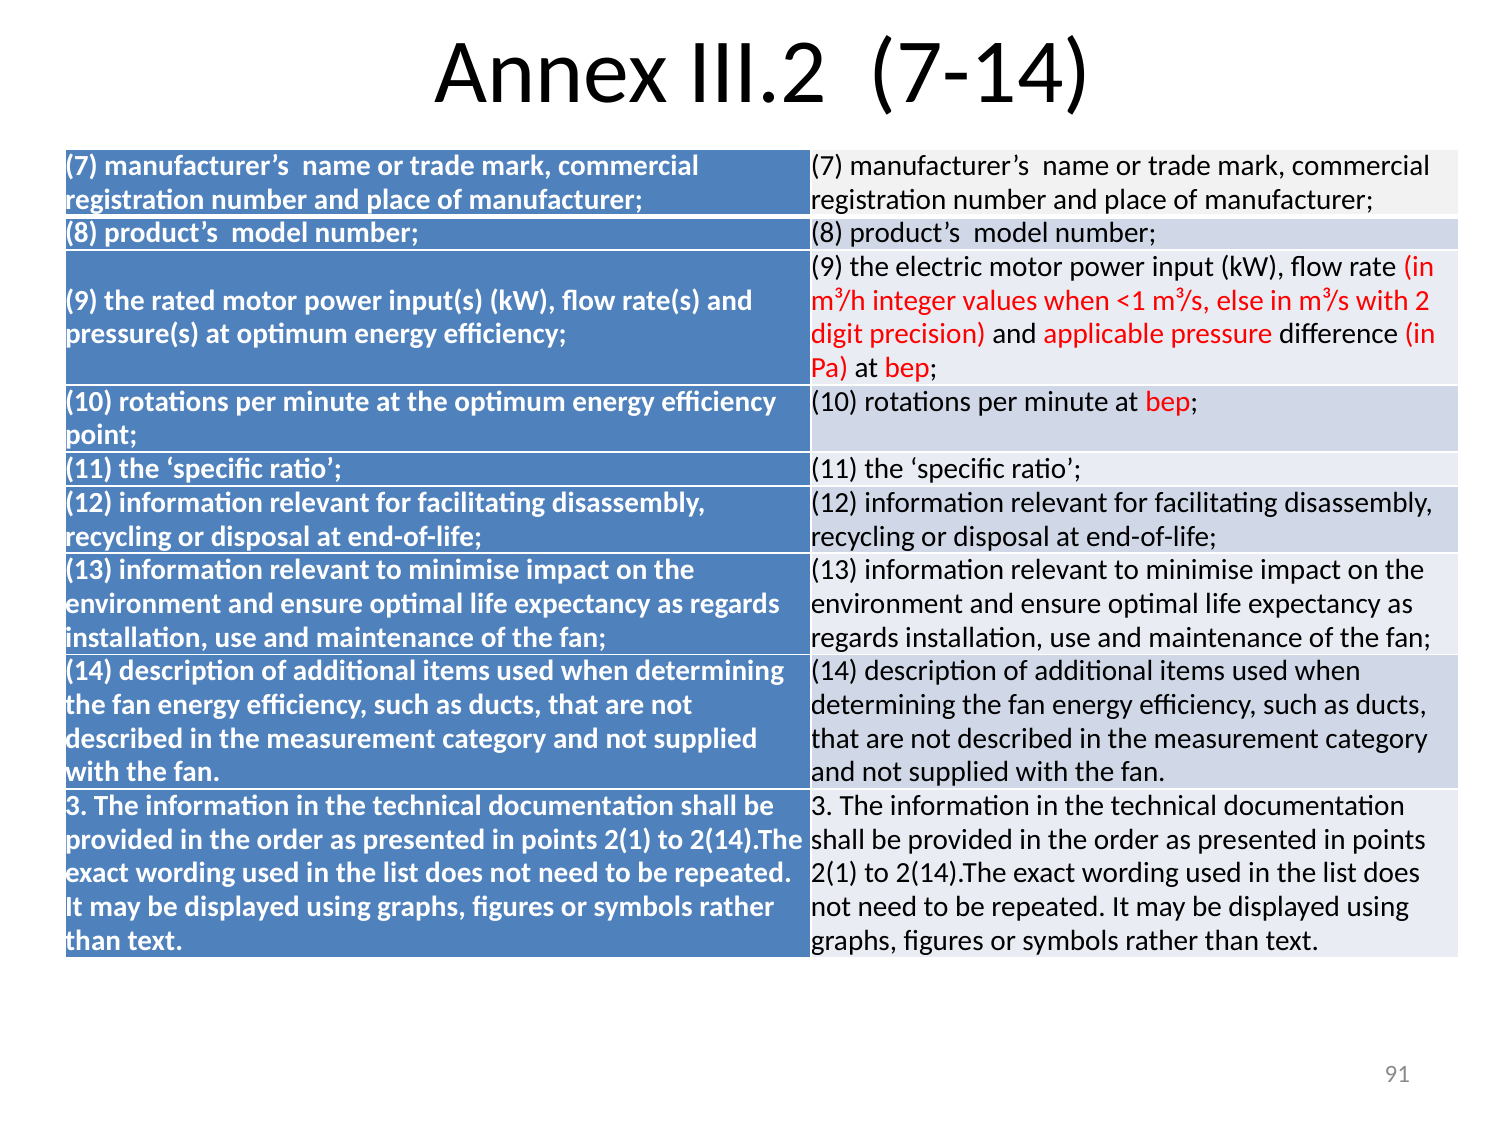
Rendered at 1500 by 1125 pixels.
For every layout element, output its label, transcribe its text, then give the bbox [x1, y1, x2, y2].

table_cell (14) description of additional items used when determining the fan energy efficiency, such as ducts, that are not described in the measurement category and not supplied with the fan. [66, 655, 810, 788]
table_header (7) manufacturer’s name or trade mark, commercial registration number and place of manufacturer; [66, 150, 810, 214]
table_cell (14) description of additional items used when determining the fan energy efficiency, such as ducts, that are not described in the measurement category and not supplied with the fan. [812, 655, 1458, 788]
table_cell (13) information relevant to minimise impact on the environment and ensure optimal life expectancy as regards installation, use and maintenance of the fan; [66, 554, 810, 654]
slide_number 91 [1074, 1042, 1425, 1103]
table_cell 3. The information in the technical documentation shall be provided in the order as presented in points 2(1) to 2(14).The exact wording used in the list does not need to be repeated. It may be displayed using graphs, figures or symbols rather than text. [66, 790, 810, 957]
table_cell (9) the electric motor power input (kW), flow rate (in m³/h integer values when <1 m³/s, else in m³/s with 2 digit precision) and applicable pressure difference (in Pa) at bep; [812, 251, 1458, 384]
table_cell (13) information relevant to minimise impact on the environment and ensure optimal life expectancy as regards installation, use and maintenance of the fan; [812, 554, 1458, 654]
table_cell (8) product’s model number; [66, 219, 810, 249]
table_cell 3. The information in the technical documentation shall be provided in the order as presented in points 2(1) to 2(14).The exact wording used in the list does not need to be repeated. It may be displayed using graphs, figures or symbols rather than text. [812, 790, 1458, 957]
table_cell (10) rotations per minute at bep; [812, 386, 1458, 451]
table_cell (12) information relevant for facilitating disassembly, recycling or disposal at end-of-life; [66, 487, 810, 552]
table_cell (12) information relevant for facilitating disassembly, recycling or disposal at end-of-life; [812, 487, 1458, 552]
table_cell (10) rotations per minute at the optimum energy efficiency point; [66, 386, 810, 451]
title Annex III.2 (7-14) [88, 0, 1439, 148]
table_cell (9) the rated motor power input(s) (kW), flow rate(s) and pressure(s) at optimum energy efficiency; [66, 251, 810, 384]
table_header (7) manufacturer’s name or trade mark, commercial registration number and place of manufacturer; [812, 150, 1458, 214]
table_cell (8) product’s model number; [812, 219, 1458, 249]
table_cell (11) the ‘specific ratio’; [66, 453, 810, 485]
table_cell (11) the ‘specific ratio’; [812, 453, 1458, 485]
